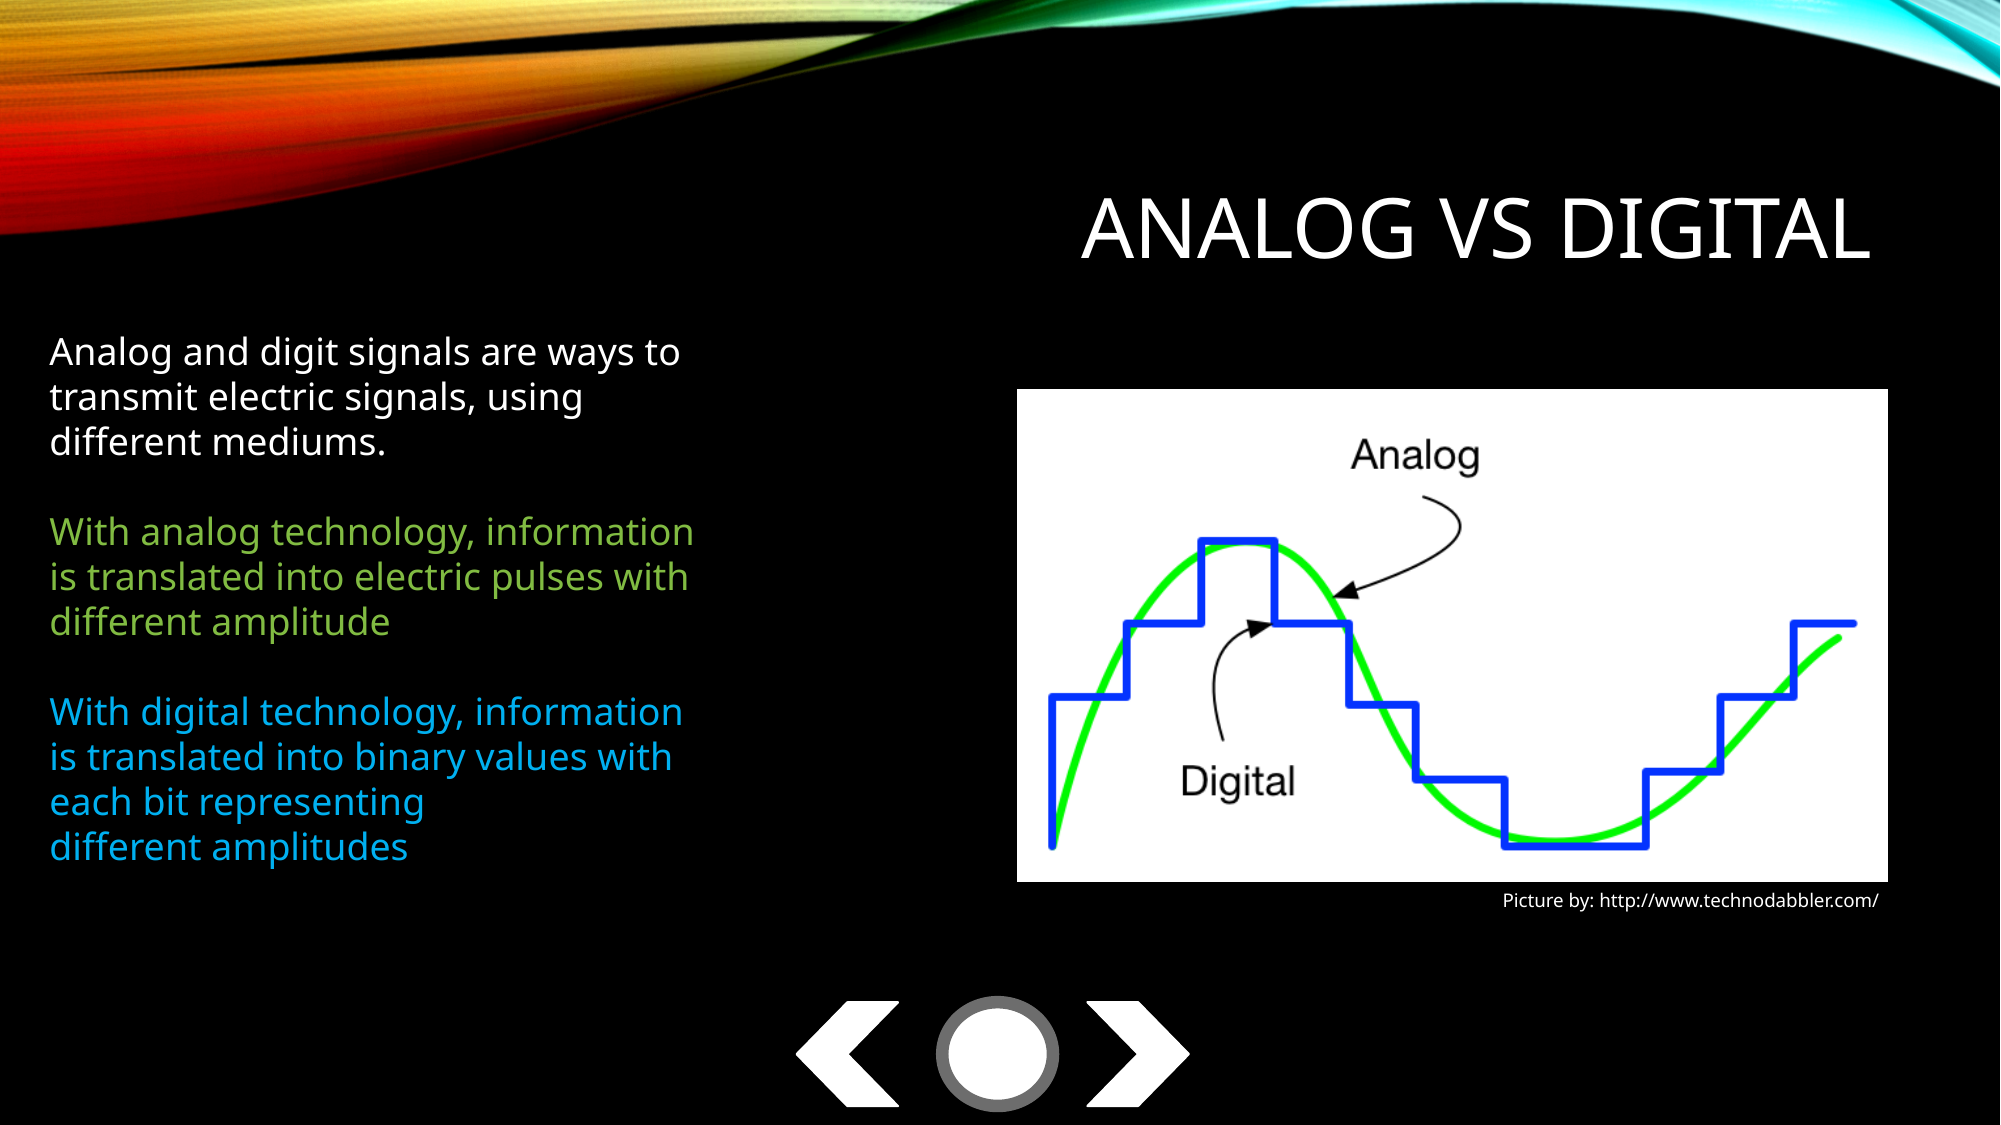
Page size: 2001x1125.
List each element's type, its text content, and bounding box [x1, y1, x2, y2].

text_box [1086, 1001, 1190, 1108]
text_box Analog and digit signals are ways to transmit electric signals, using different mediums. With analog technology, information is translated into electric pulses with different amplitude With digital technology, information is translated into binary values with each bit representing different amplitudes [34, 320, 730, 876]
picture [0, 0, 2000, 237]
title Analog vs digital [474, 125, 1888, 338]
text_box Picture by: http://www.technodabbler.com/ [1488, 881, 1894, 919]
text_box [795, 1001, 900, 1108]
text_box [941, 1001, 1055, 1108]
picture [1016, 389, 1888, 882]
